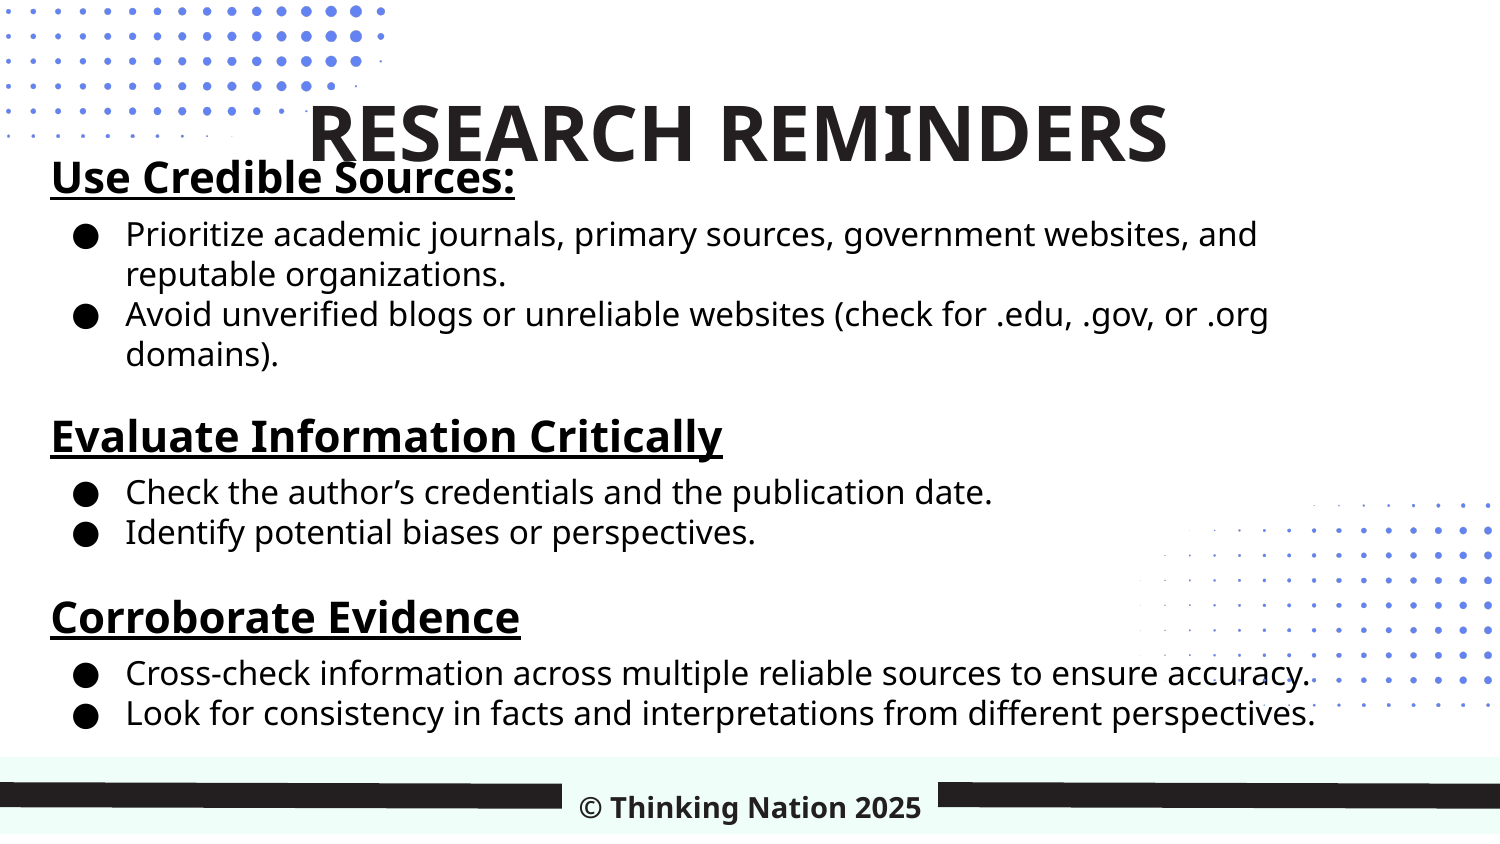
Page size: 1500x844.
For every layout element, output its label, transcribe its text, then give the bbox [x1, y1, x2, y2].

text_box Use Credible Sources: Prioritize academic journals, primary sources, government websites, and reputable organizations. Avoid unverified blogs or unreliable websites (check for .edu, .gov, or .org domains). Evaluate Information Critically Check the author’s credentials and the publication date. Identify potential biases or perspectives. Corroborate Evidence Cross-check information across multiple reliable sources to ensure accuracy. Look for consistency in facts and interpretations from different perspectives. [50, 150, 1382, 755]
text_box [0, 0, 385, 138]
text_box [1115, 503, 1500, 708]
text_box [0, 756, 1500, 835]
text_box RESEARCH REMINDERS [197, 47, 1279, 150]
